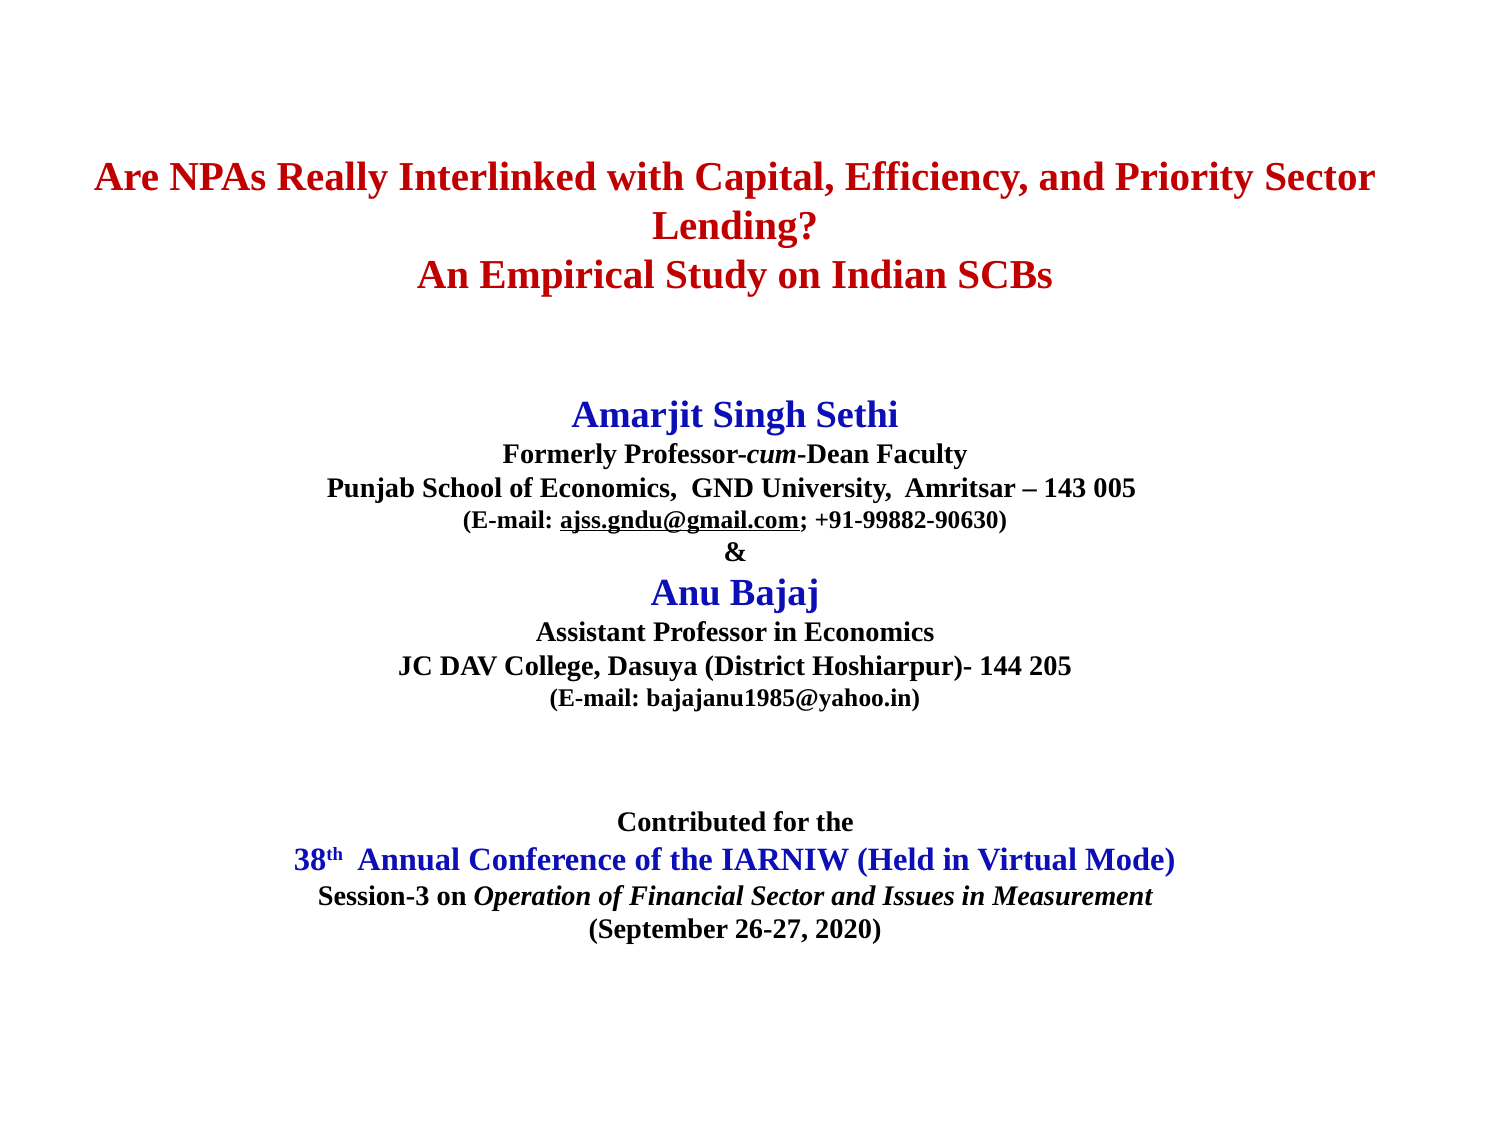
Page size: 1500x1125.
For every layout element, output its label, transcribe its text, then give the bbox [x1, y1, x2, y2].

title Are NPAs Really Interlinked with Capital, Efficiency, and Priority Sector Lending? An Empirical Study on Indian SCBs Amarjit Singh Sethi Formerly Professor-cum-Dean Faculty Punjab School of Economics, GND University, Amritsar – 143 005 (E-mail: ajss.gndu@gmail.com; +91-99882-90630) & Anu Bajaj Assistant Professor in Economics JC DAV College, Dasuya (District Hoshiarpur)- 144 205 (E-mail: bajajanu1985@yahoo.in) Contributed for the 38th Annual Conference of the IARNIW (Held in Virtual Mode) Session-3 on Operation of Financial Sector and Issues in Measurement (September 26-27, 2020) [0, 0, 1471, 1106]
